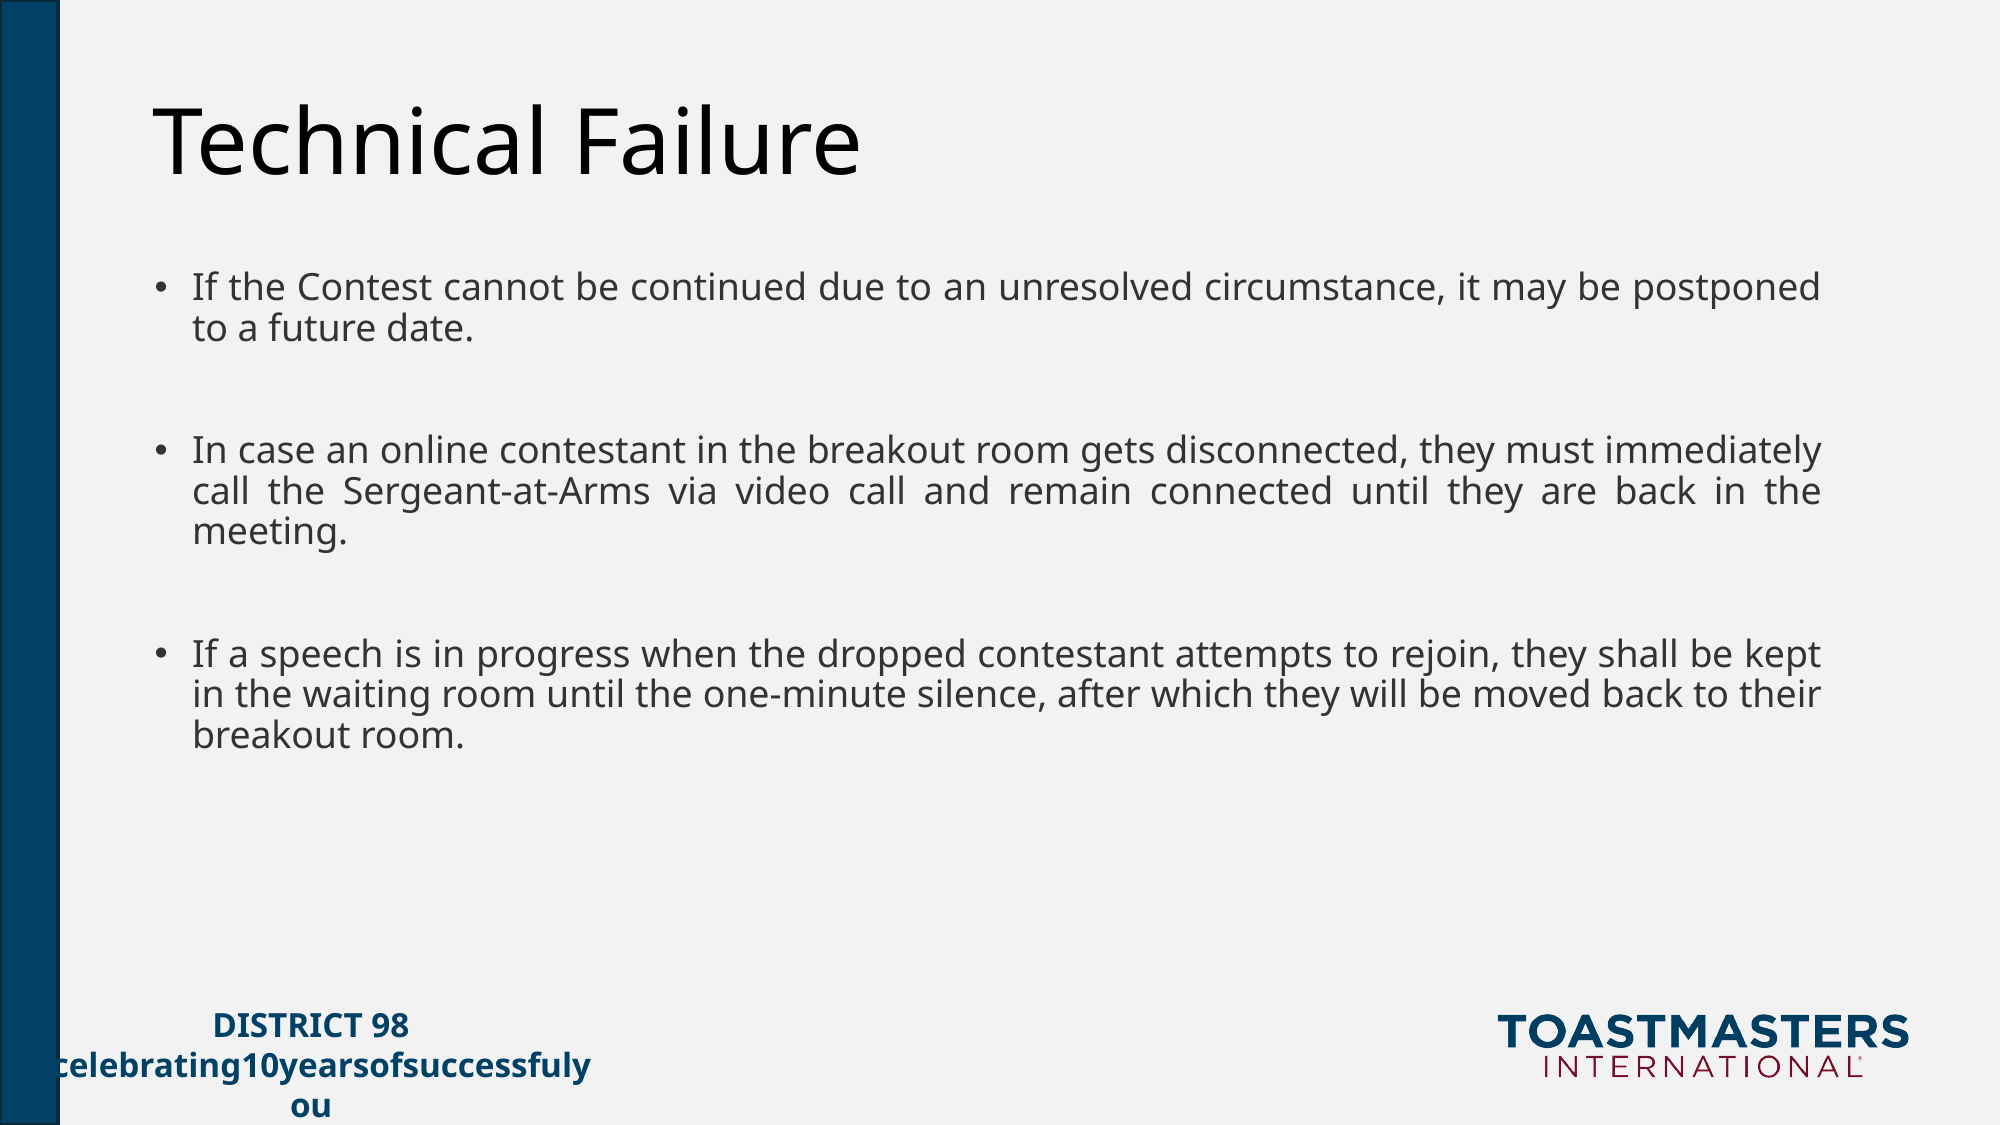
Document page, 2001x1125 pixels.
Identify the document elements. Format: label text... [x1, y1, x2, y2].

picture [1383, 631, 2000, 1125]
text_box [0, 0, 60, 1125]
text_box DISTRICT 98 #celebrating10yearsofsuccessfulyou [6, 996, 616, 1125]
list If the Contest cannot be continued due to an unresolved circumstance, it may be postponed to a future date. In case an online contestant in the breakout room gets disconnected, they must immediately call the Sergeant-at-Arms via video call and remain connected until they are back in the meeting. If a speech is in progress when the dropped contestant attempts to rejoin, they shall be kept in the waiting room until the one-minute silence, after which they will be moved back to their breakout room. [137, 260, 1838, 950]
title Technical Failure [137, 59, 1944, 229]
